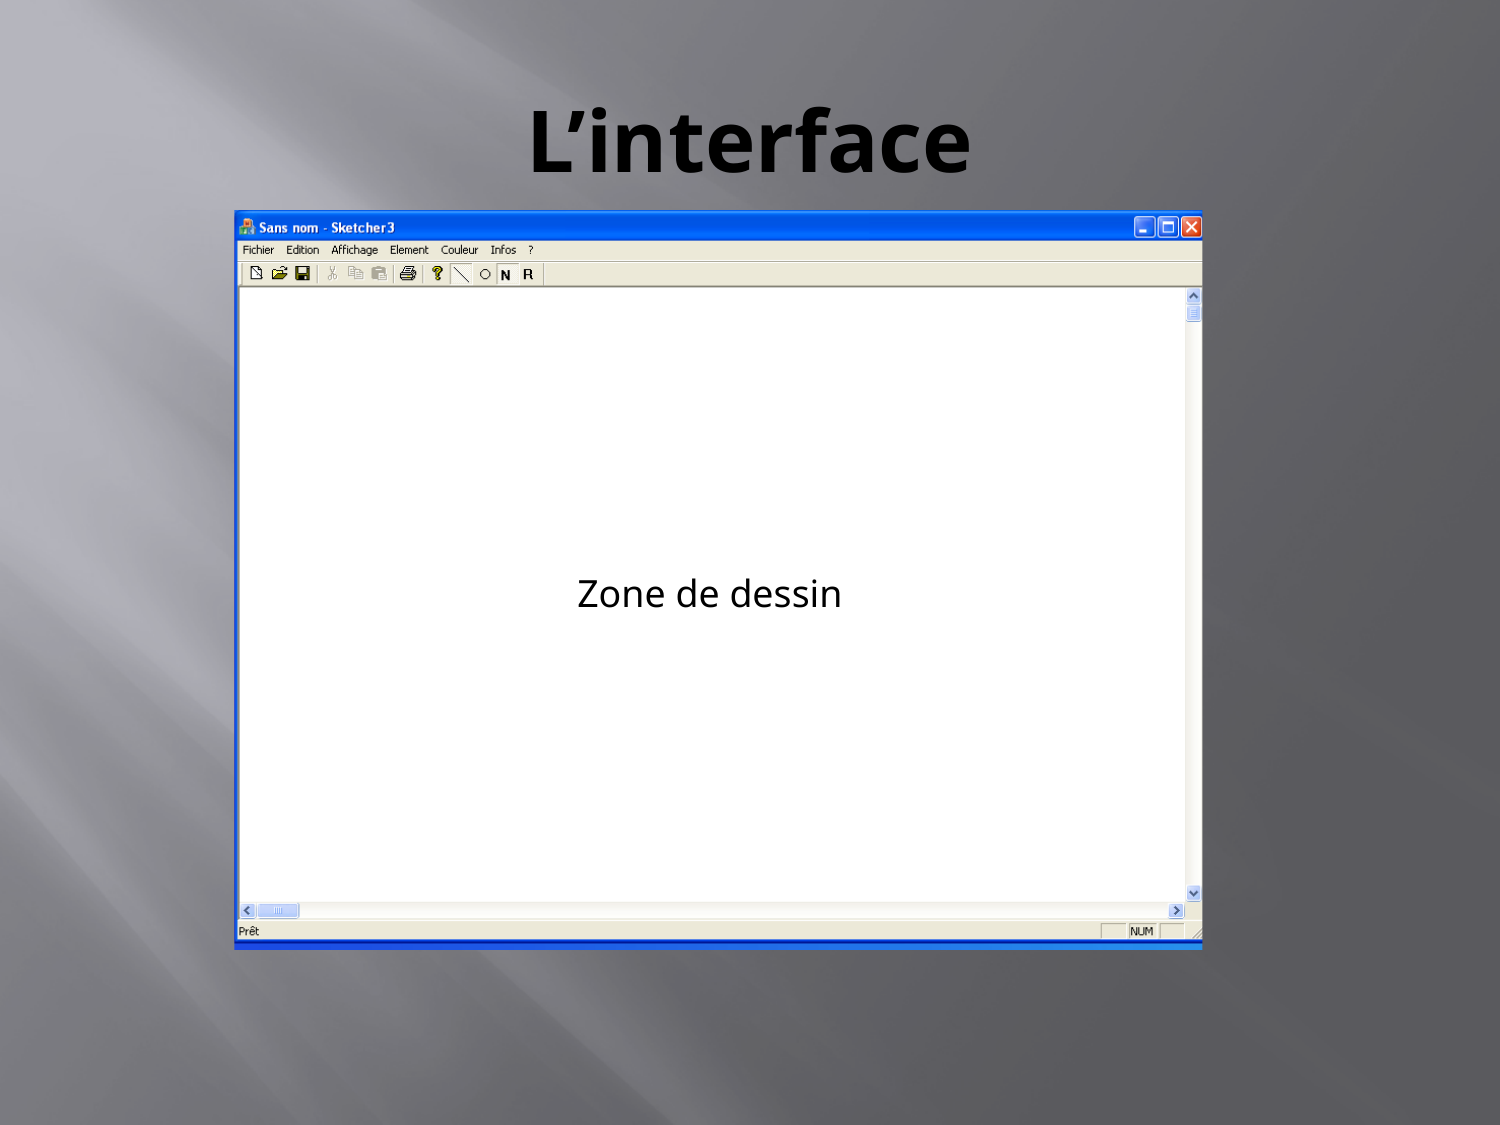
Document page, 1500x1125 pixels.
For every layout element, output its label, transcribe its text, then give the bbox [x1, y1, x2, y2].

title L’interface [75, 45, 1425, 233]
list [234, 210, 1203, 950]
